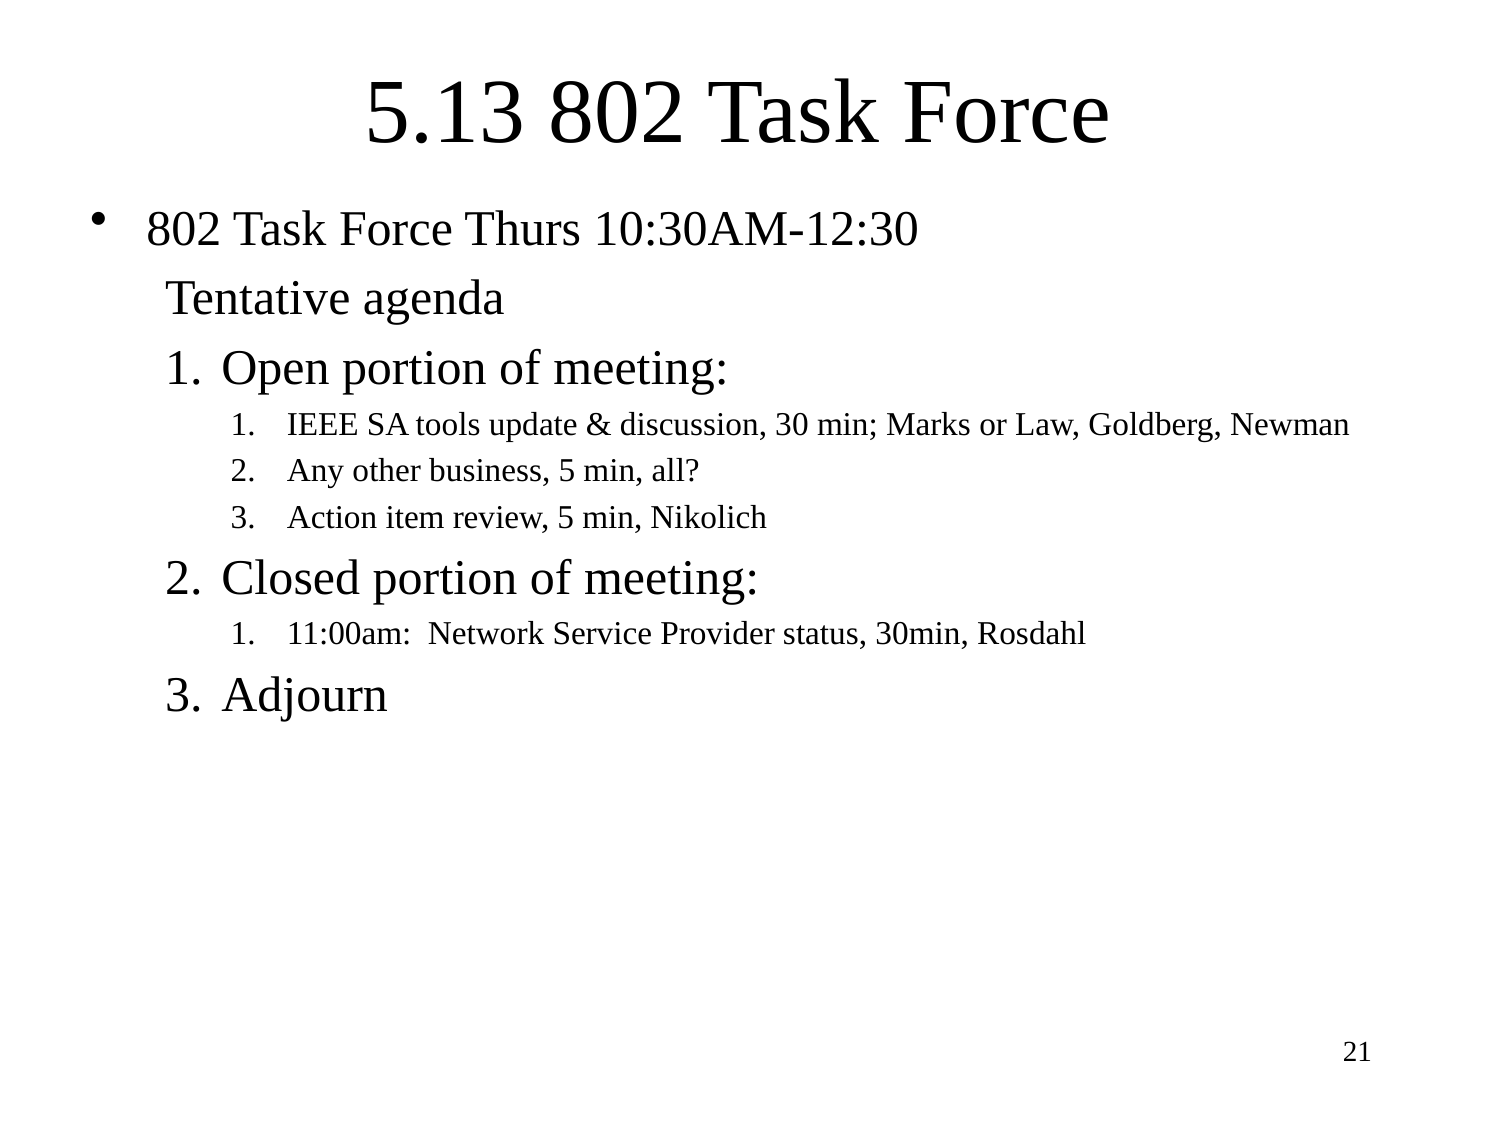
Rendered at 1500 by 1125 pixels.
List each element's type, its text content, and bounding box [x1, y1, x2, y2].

title 5.13 802 Task Force [112, 12, 1388, 187]
slide_number 21 [1074, 1024, 1388, 1101]
list 802 Task Force Thurs 10:30AM-12:30 Tentative agenda Open portion of meeting: IEEE SA tools update & discussion, 30 min; Marks or Law, Goldberg, Newman Any other business, 5 min, all? Action item review, 5 min, Nikolich Closed portion of meeting: 11:00am: Network Service Provider status, 30min, Rosdahl Adjourn [74, 187, 1438, 963]
